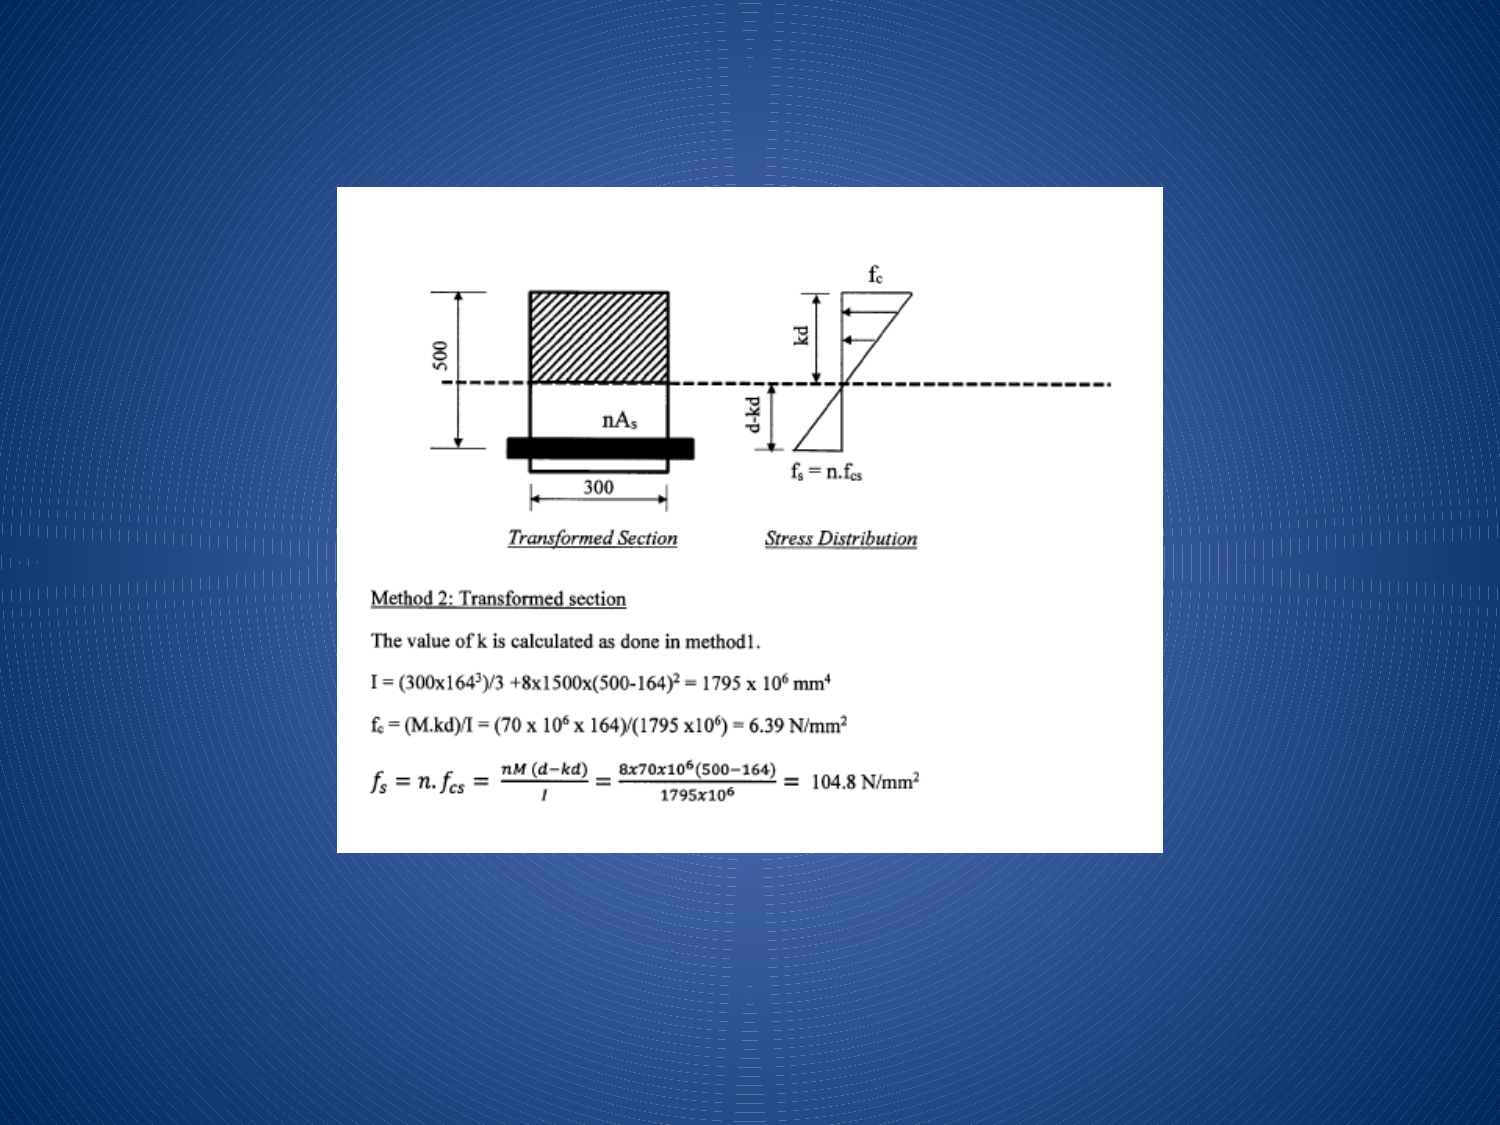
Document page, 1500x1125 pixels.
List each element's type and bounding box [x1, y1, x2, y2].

picture [337, 187, 1163, 854]
